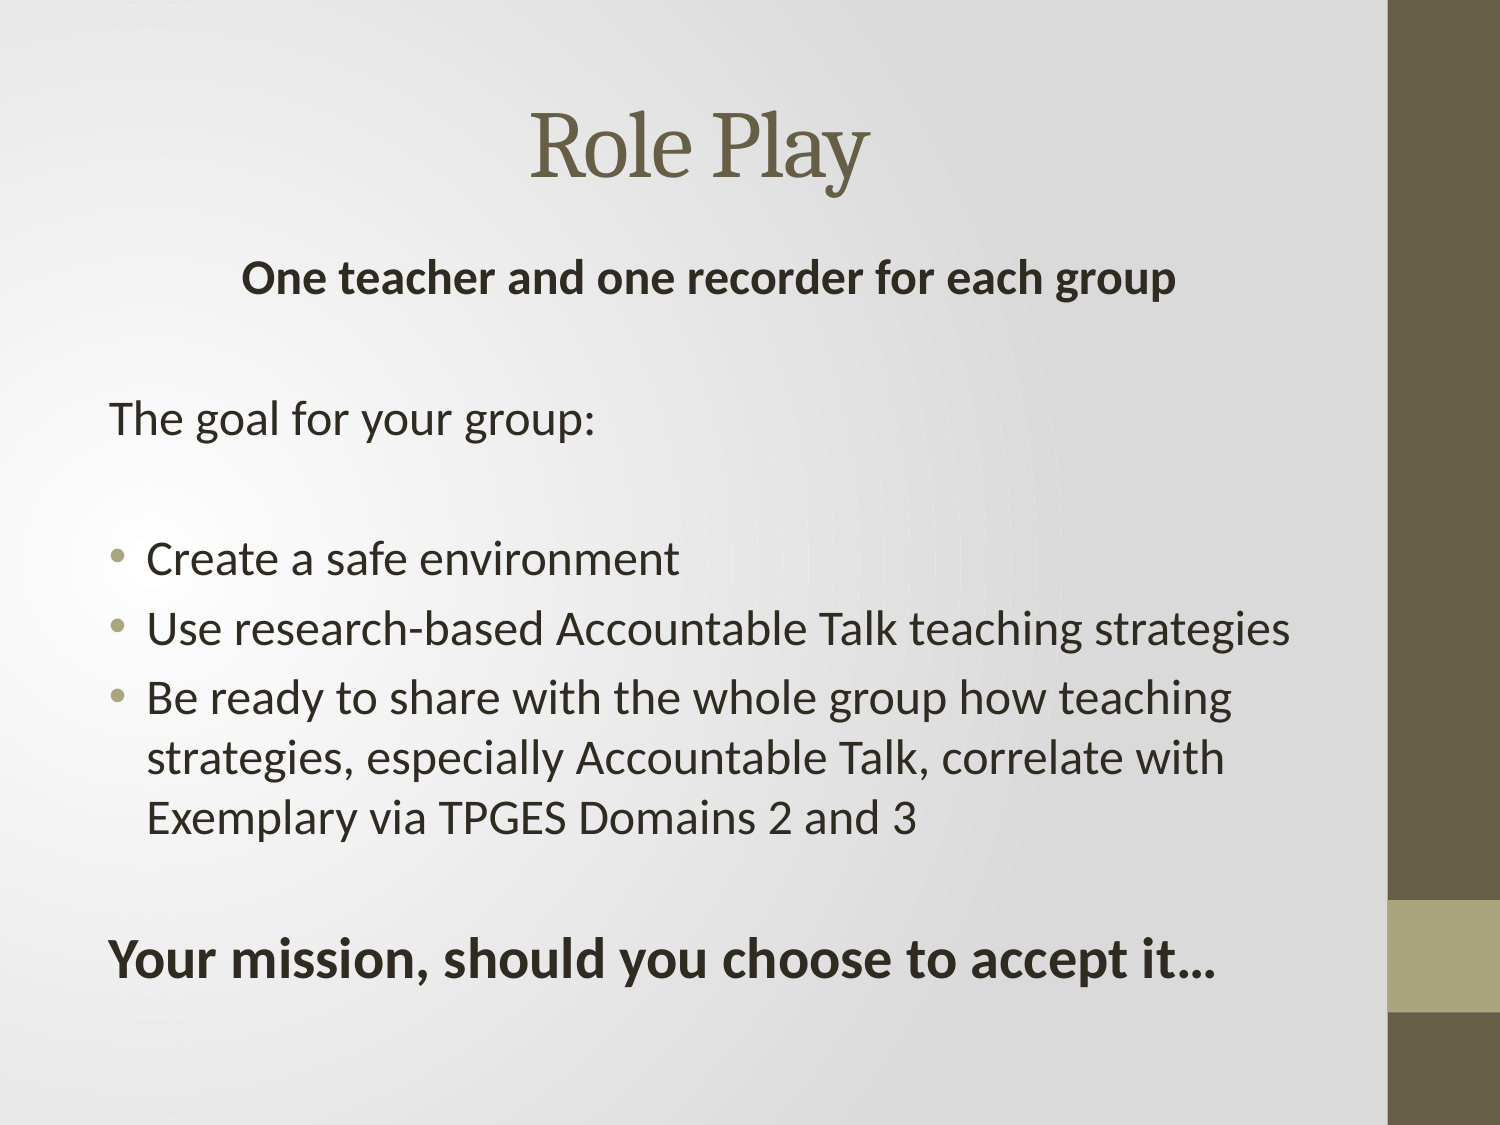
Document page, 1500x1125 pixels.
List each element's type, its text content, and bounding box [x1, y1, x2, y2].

list One teacher and one recorder for each group The goal for your group: Create a safe environment Use research-based Accountable Talk teaching strategies Be ready to share with the whole group how teaching strategies, especially Accountable Talk, correlate with Exemplary via TPGES Domains 2 and 3 Your mission, should you choose to accept it… [75, 237, 1325, 1050]
title Role Play [75, 45, 1325, 233]
